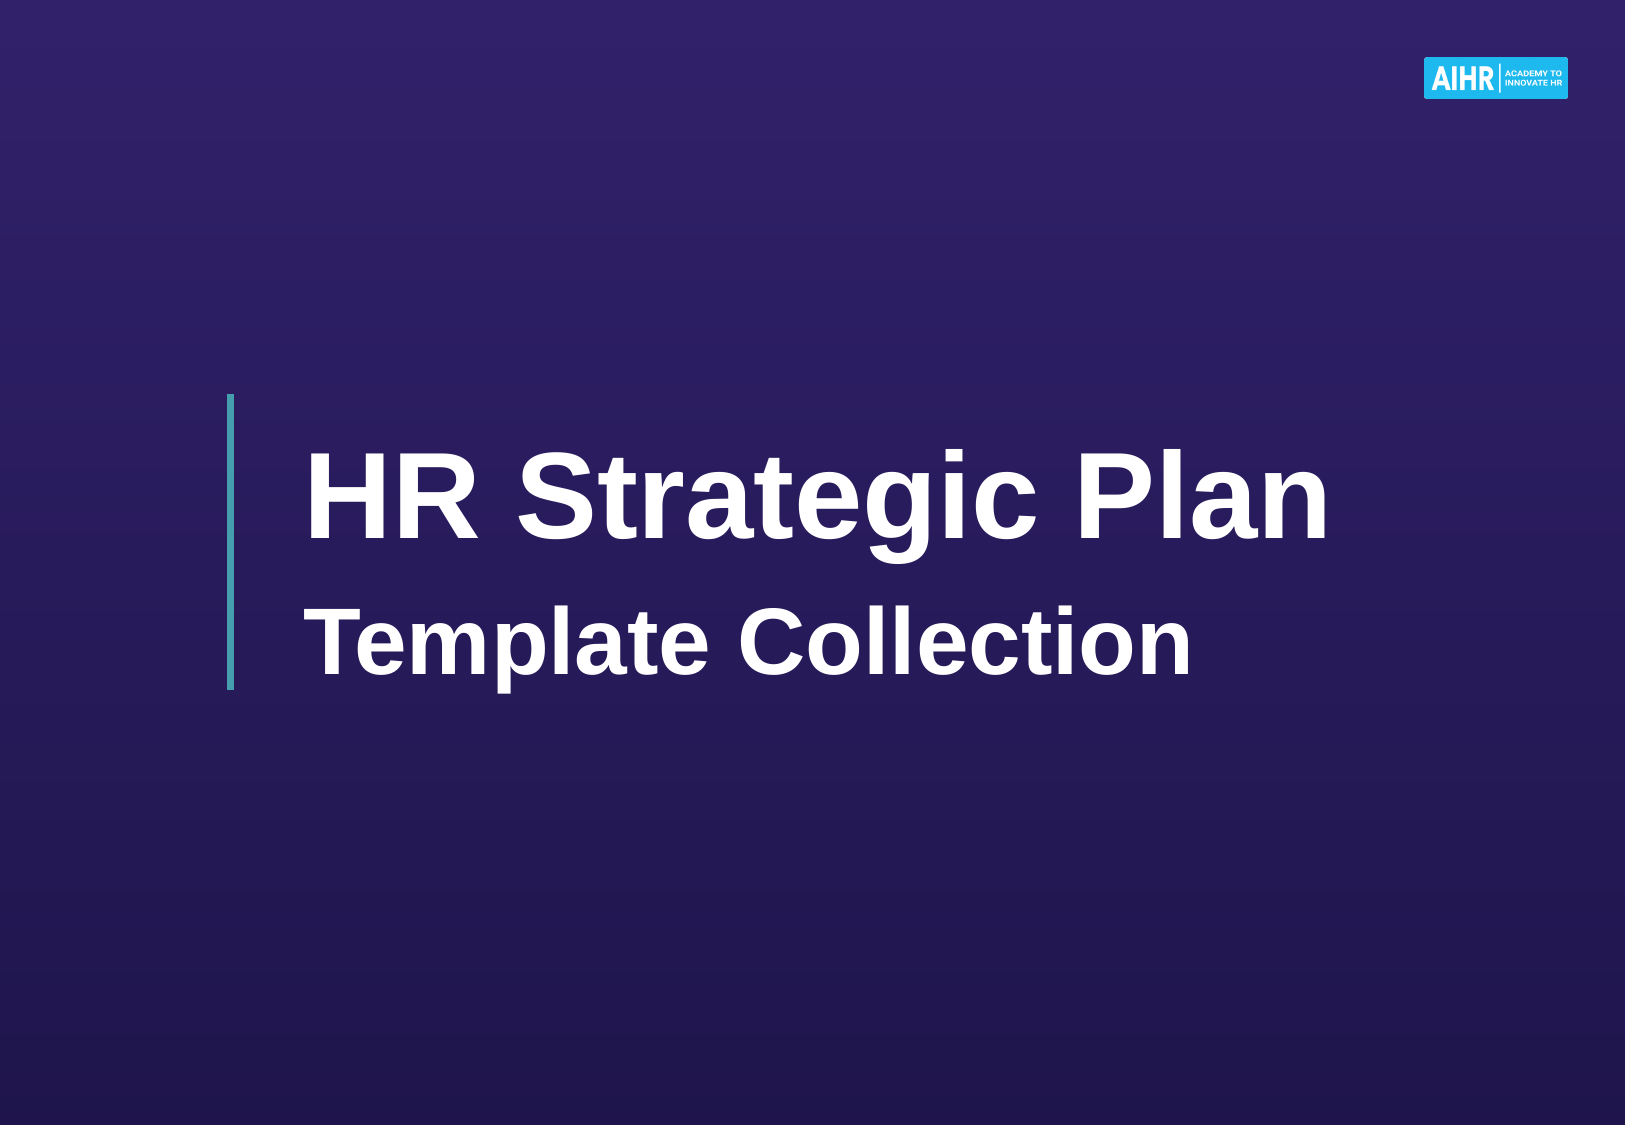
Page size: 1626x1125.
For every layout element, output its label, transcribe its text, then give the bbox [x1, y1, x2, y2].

text_box HR Strategic Plan Template Collection [303, 393, 1425, 732]
picture [1423, 56, 1568, 99]
